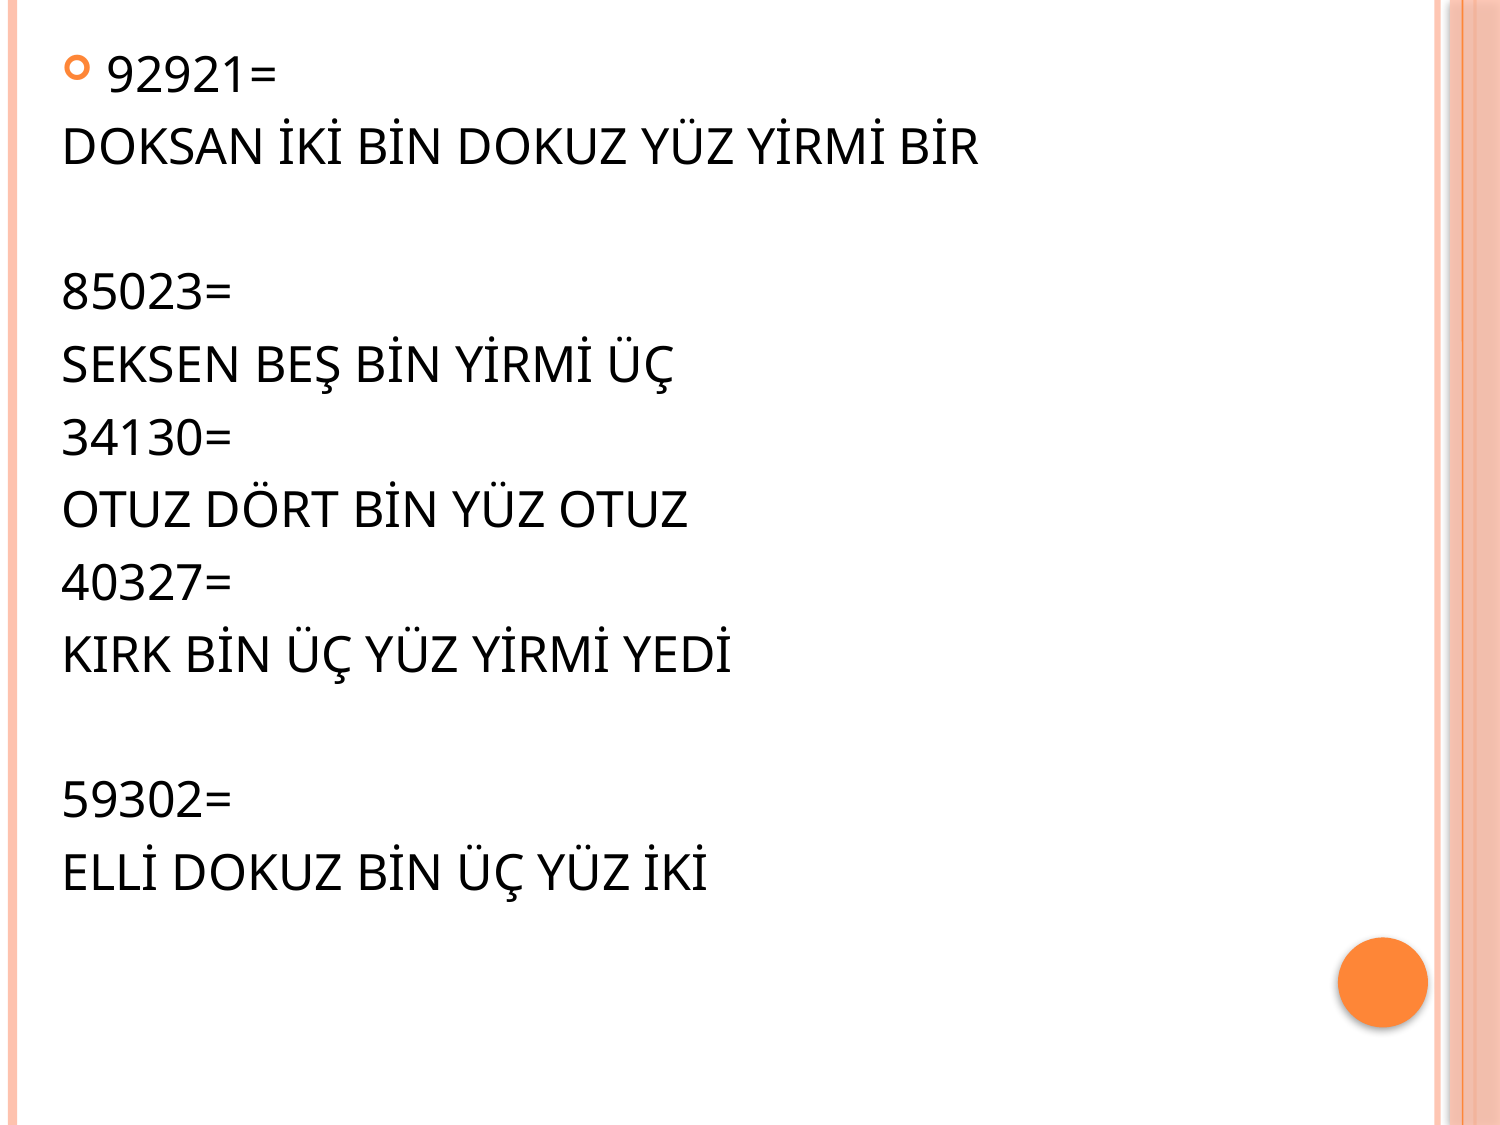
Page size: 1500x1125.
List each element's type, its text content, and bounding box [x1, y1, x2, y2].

list 92921= DOKSAN İKİ BİN DOKUZ YÜZ YİRMİ BİR 85023= SEKSEN BEŞ BİN YİRMİ ÜÇ 34130= OTUZ DÖRT BİN YÜZ OTUZ 40327= KIRK BİN ÜÇ YÜZ YİRMİ YEDİ 59302= ELLİ DOKUZ BİN ÜÇ YÜZ İKİ [46, 35, 1430, 1062]
